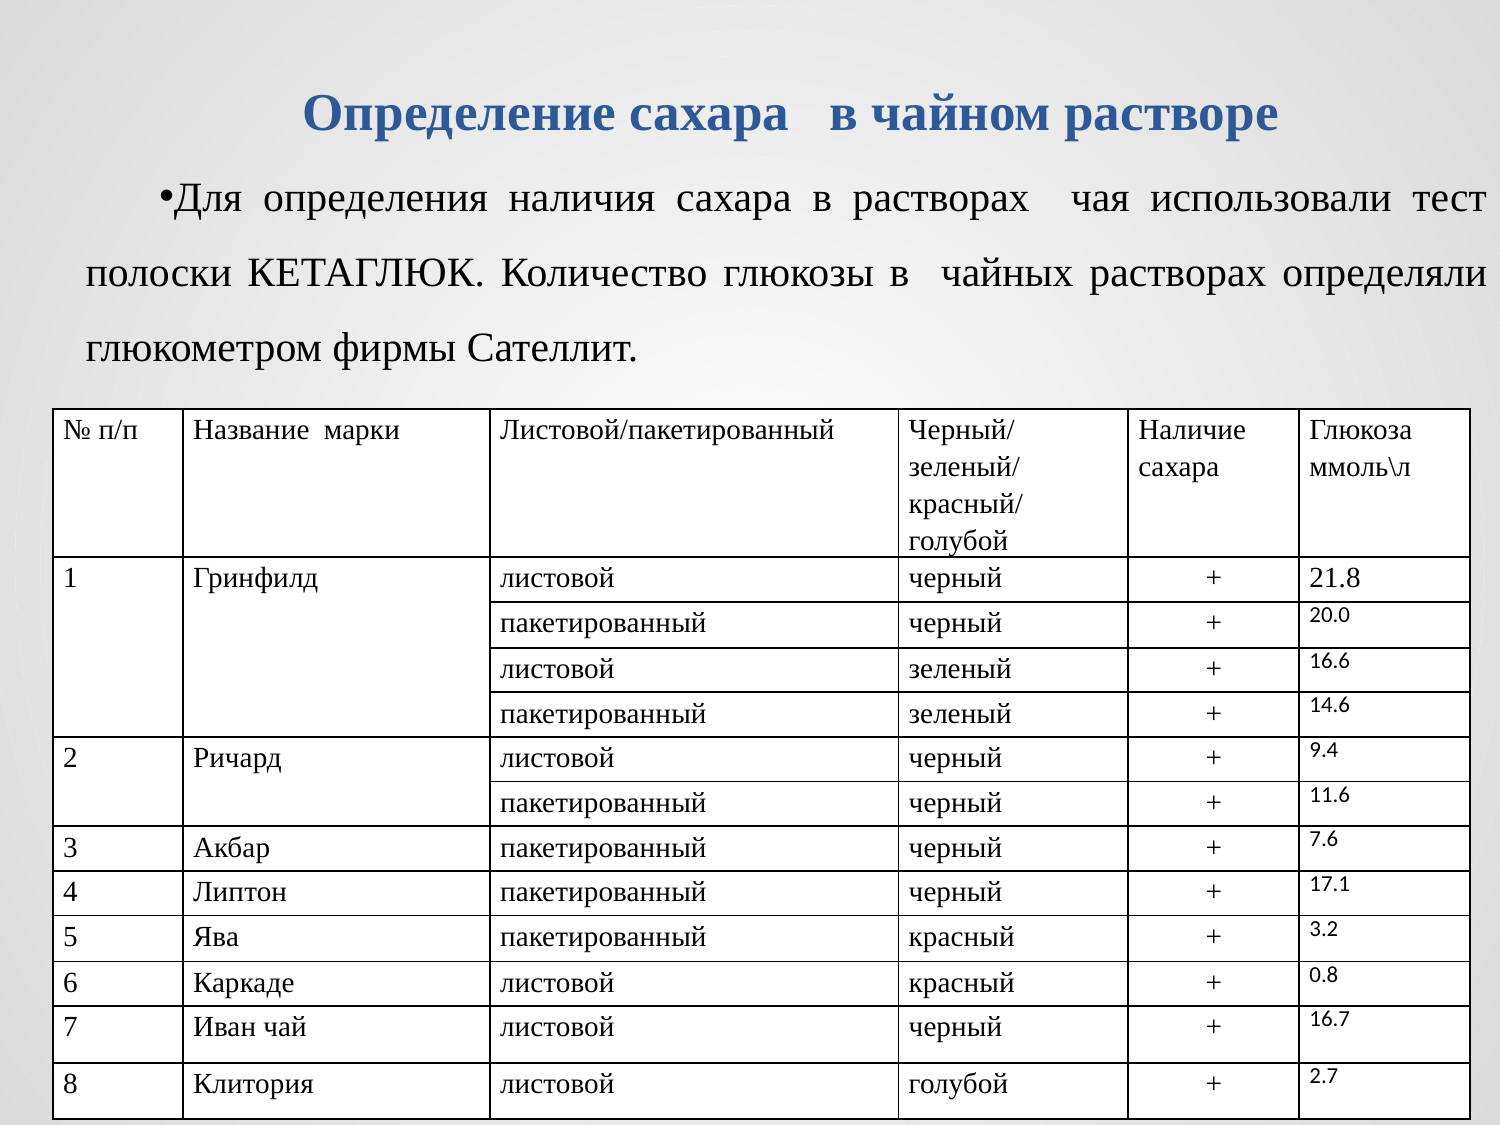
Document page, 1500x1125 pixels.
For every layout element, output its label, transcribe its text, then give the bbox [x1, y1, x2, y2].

table_cell пакетированный [491, 693, 898, 736]
table_cell 5 [54, 916, 182, 961]
table_cell 1 [54, 558, 182, 736]
table_cell пакетированный [491, 872, 898, 915]
table_cell + [1129, 916, 1298, 961]
table_cell 3.2 [1300, 916, 1469, 961]
table_cell Липтон [184, 872, 489, 915]
table_cell 6 [54, 962, 182, 1005]
table_cell черный [899, 603, 1127, 647]
table_cell Акбар [184, 827, 489, 870]
table_cell 0.8 [1300, 962, 1469, 1005]
table_cell красный [899, 962, 1127, 1005]
table_cell листовой [491, 738, 898, 781]
table_cell 21.8 [1300, 558, 1469, 601]
table_cell черный [899, 738, 1127, 781]
table_cell черный [899, 872, 1127, 915]
table_cell листовой [491, 1064, 898, 1118]
table_cell Иван чай [184, 1007, 489, 1062]
table_cell Клитория [184, 1064, 489, 1118]
table_cell 14.6 [1300, 693, 1469, 736]
table_cell + [1129, 558, 1298, 601]
table_cell Гринфилд [184, 558, 489, 736]
table_cell листовой [491, 962, 898, 1005]
table_cell 8 [54, 1064, 182, 1118]
table_cell черный [899, 558, 1127, 601]
table_cell 17.1 [1300, 872, 1469, 915]
table_header № п/п [54, 410, 182, 556]
table_header Глюкоза ммоль\л [1300, 410, 1469, 556]
table_header Черный/зеленый/ красный/ голубой [899, 410, 1127, 556]
list Для определения наличия сахара в растворах чая использовали тест полоски КЕТАГЛЮК. Количество глюкозы в чайных растворах определяли глюкометром фирмы Сателлит. [14, 137, 1500, 421]
table_cell пакетированный [491, 603, 898, 647]
table_cell 7 [54, 1007, 182, 1062]
table_cell листовой [491, 558, 898, 601]
table_header Листовой/пакетированный [491, 410, 898, 556]
table_cell голубой [899, 1064, 1127, 1118]
table_cell пакетированный [491, 916, 898, 961]
table_cell 16.7 [1300, 1007, 1469, 1062]
table_cell Ява [184, 916, 489, 961]
table_header Название марки [184, 410, 489, 556]
table_cell + [1129, 782, 1298, 825]
table_cell 9.4 [1300, 738, 1469, 781]
table_cell 11.6 [1300, 782, 1469, 825]
table_cell + [1129, 1064, 1298, 1118]
table_header Наличие сахара [1129, 410, 1298, 556]
table_cell 2 [54, 738, 182, 825]
table_cell + [1129, 1007, 1298, 1062]
table_cell пакетированный [491, 782, 898, 825]
title Определение сахара в чайном растворе [147, 66, 1436, 137]
table_cell + [1129, 827, 1298, 870]
table_cell черный [899, 1007, 1127, 1062]
table_cell 16.6 [1300, 649, 1469, 691]
table_cell черный [899, 827, 1127, 870]
table_cell 7.6 [1300, 827, 1469, 870]
table_cell пакетированный [491, 827, 898, 870]
table_cell листовой [491, 1007, 898, 1062]
table_cell + [1129, 872, 1298, 915]
table_cell + [1129, 693, 1298, 736]
table_cell Ричард [184, 738, 489, 825]
table_cell черный [899, 782, 1127, 825]
table_cell 4 [54, 872, 182, 915]
table_cell + [1129, 649, 1298, 691]
table_cell + [1129, 603, 1298, 647]
table_cell 3 [54, 827, 182, 870]
table_cell 20.0 [1300, 603, 1469, 647]
table_cell красный [899, 916, 1127, 961]
table_cell зеленый [899, 693, 1127, 736]
table_cell листовой [491, 649, 898, 691]
table_cell 2.7 [1300, 1064, 1469, 1118]
table_cell Каркаде [184, 962, 489, 1005]
table_cell зеленый [899, 649, 1127, 691]
table_cell + [1129, 962, 1298, 1005]
table_cell + [1129, 738, 1298, 781]
